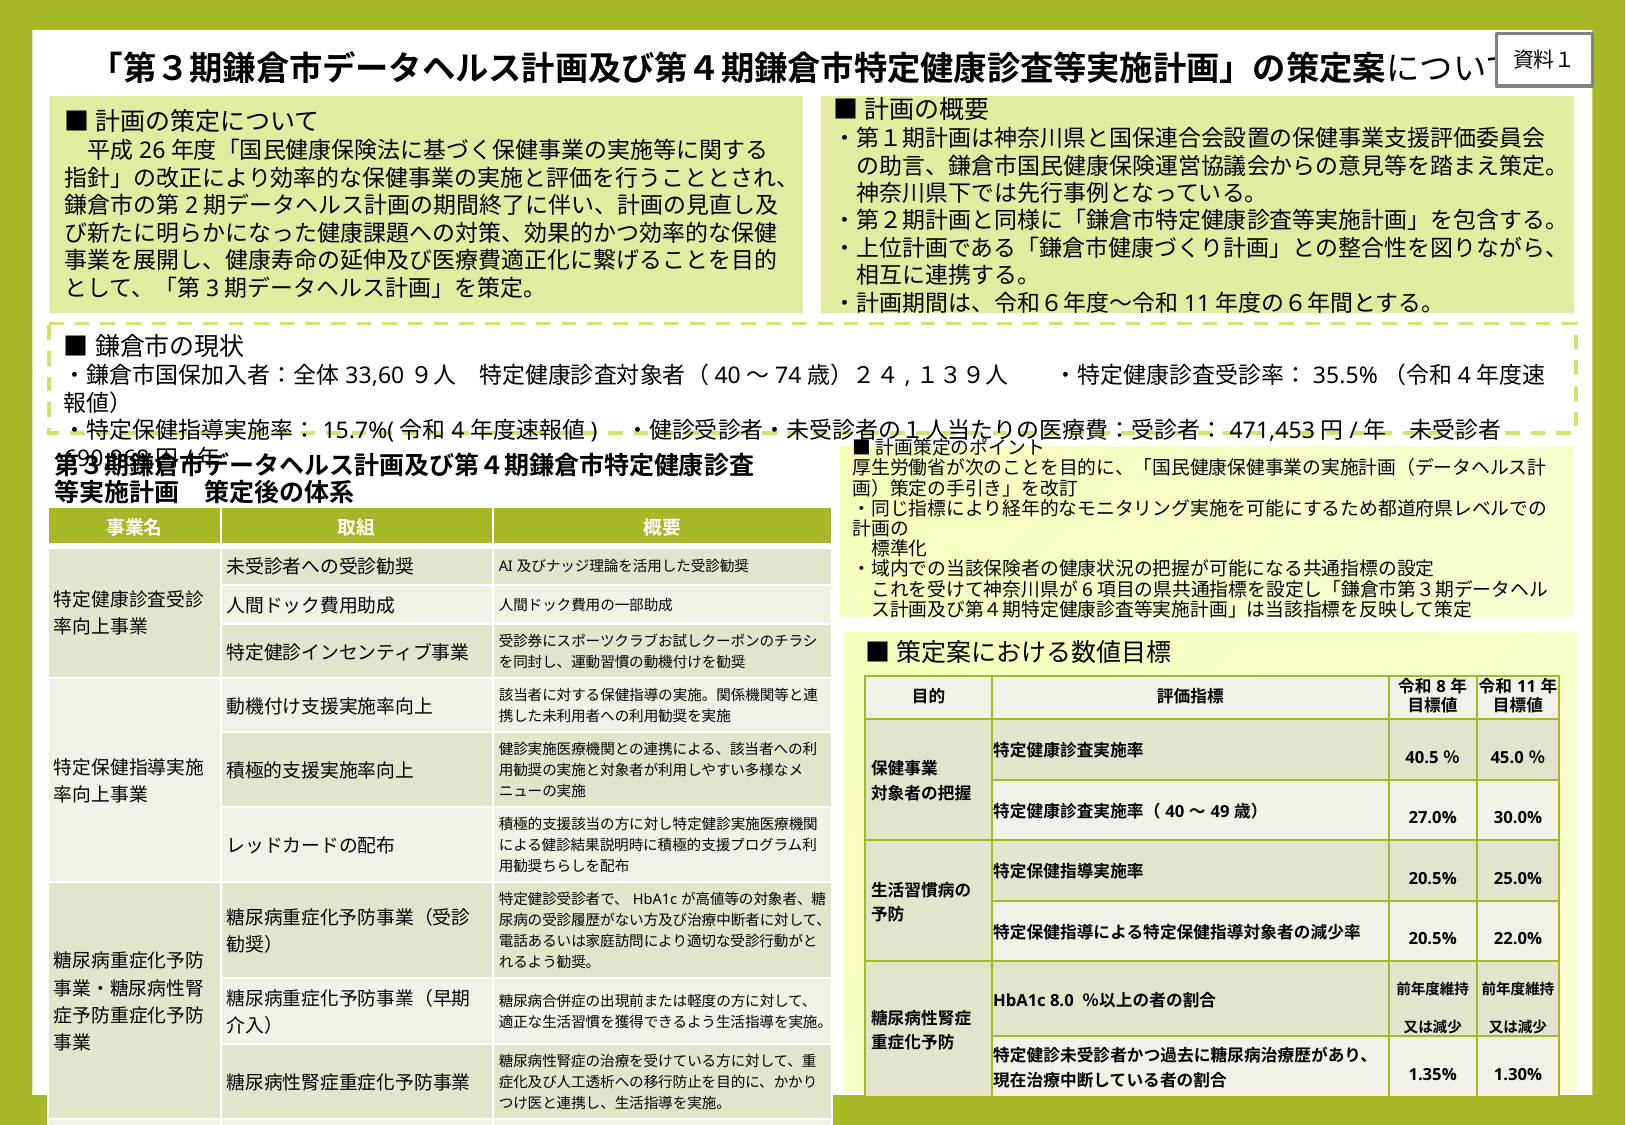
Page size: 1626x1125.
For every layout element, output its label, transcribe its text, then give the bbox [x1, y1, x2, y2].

list ■策定案における数値目標 [844, 632, 1577, 1092]
table_cell 重複多受診対象者の把握及び通知、面談 [222, 1120, 492, 1125]
text_box [737, 487, 888, 638]
table_cell 糖尿病重症化予防事業（受診勧奨） [222, 883, 492, 977]
table_cell 1.30% [1478, 1037, 1558, 1096]
table_header 事業名 [49, 508, 220, 543]
table_cell 20.5% [1390, 841, 1476, 900]
table_header 目的 [866, 677, 991, 718]
table_cell 積極的支援実施率向上 [222, 733, 492, 806]
table_cell 生活習慣病の予防 [866, 841, 991, 960]
table_cell 22.0% [1478, 902, 1558, 960]
table_cell 特定健康診査実施率（40～49歳） [993, 781, 1388, 839]
text_box ■鎌倉市の現状 ・鎌倉市国保加入者：全体33,60９人 特定健康診査対象者（40～74歳）２４,１３９人 ・特定健康診査受診率：35.5%（令和4年度速報値） ・特定保健指導実施率：15.7%(令和4年度速報値) ・健診受診者・未受診者の１人当たりの医療費：受診者：471,453円/年 未受診者690,968円/年 [49, 323, 1576, 433]
table_header 評価指標 [993, 677, 1388, 718]
table_cell AI及びナッジ理論を活用した受診勧奨 [494, 549, 737, 584]
table_cell 20.5% [1390, 902, 1476, 960]
table_cell レッドカードの配布 [222, 808, 492, 881]
table_cell 30.0% [1478, 781, 1558, 839]
table_cell 人間ドック費用の一部助成 [494, 586, 737, 623]
list ■計画の策定について 平成26年度「国民健康保険法に基づく保健事業の実施等に関する指針」の改正により効率的な保健事業の実施と評価を行うこととされ、鎌倉市の第2期データヘルス計画の期間終了に伴い、計画の見直し及び新たに明らかになった健康課題への対策、効果的かつ効率的な保健事業を展開し、健康寿命の延伸及び医療費適正化に繋げることを目的として、「第3期データヘルス計画」を策定。 [49, 96, 803, 314]
table_header 取組 [222, 508, 492, 543]
table_cell 40.5％ [1390, 720, 1476, 779]
table_cell 糖尿病合併症の出現前または軽度の方に対して、適正な生活習慣を獲得できるよう生活指導を実施。 [494, 979, 831, 1043]
table_cell 未受診者への受診勧奨 [222, 549, 492, 584]
table_cell 特定健康診査実施率 [993, 720, 1388, 779]
table_cell 対象者へ重複多受診の状況について通知し必要に応じた面談の実施、状況確認による適切な措置 [494, 1120, 831, 1125]
table_cell 1.35% [1390, 1037, 1476, 1096]
table_cell 特定健診インセンティブ事業 [222, 625, 492, 677]
table_cell 人間ドック費用助成 [222, 586, 492, 623]
table_cell 特定健診受診者で、HbA1cが高値等の対象者、糖尿病の受診履歴がない方及び治療中断者に対して、電話あるいは家庭訪問により適切な受診行動がとれるよう勧奨。 [494, 883, 831, 977]
table_cell 糖尿病性腎症重症化予防 [866, 962, 991, 1096]
table_cell 糖尿病重症化予防事業・糖尿病性腎症予防重症化予防事業 [49, 883, 220, 1118]
table_cell 動機付け支援実施率向上 [222, 679, 492, 731]
title ｢第３期鎌倉市データヘルス計画及び第４期鎌倉市特定健康診査等実施計画」の策定案について [50, 47, 1575, 124]
table_header 令和8年 目標値 [1390, 677, 1476, 718]
table_cell 適正受診啓発事業 [49, 1120, 220, 1125]
text_box 資料１ [1495, 32, 1594, 88]
list 第３期鎌倉市データヘルス計画及び第４期鎌倉市特定健康診査等実施計画 策定後の体系 [39, 430, 793, 530]
table_cell 該当者に対する保健指導の実施。関係機関等と連携した未利用者への利用勧奨を実施 [494, 679, 831, 731]
table_header 概要 [494, 508, 737, 543]
table_cell 前年度維持 又は減少 [1390, 962, 1476, 1035]
table_cell HbA1c 8.0 ％以上の者の割合 [993, 962, 1388, 1035]
table_cell 前年度維持 又は減少 [1478, 962, 1558, 1035]
table_cell 特定保健指導実施率 [993, 841, 1388, 900]
table_cell 45.0％ [1478, 720, 1558, 779]
table_cell 特定健診未受診者かつ過去に糖尿病治療歴があり、 現在治療中断している者の割合 [993, 1037, 1388, 1096]
table_cell 特定保健指導実施率向上事業 [49, 679, 220, 881]
table_cell 健診実施医療機関との連携による、該当者への利用勧奨の実施と対象者が利用しやすい多様なメニューの実施 [494, 733, 831, 806]
table_cell 25.0% [1478, 841, 1558, 900]
text_box ■計画策定のポイント 厚生労働省が次のことを目的に、「国民健康保健事業の実施計画（データヘルス計画）策定の手引き」を改訂 ・同じ指標により経年的なモニタリング実施を可能にするため都道府県レベルでの計画の 標準化 ・域内での当該保険者の健康状況の把握が可能になる共通指標の設定 これを受けて神奈川県が6項目の県共通指標を設定し「鎌倉市第３期データヘル ス計画及び第４期特定健康診査等実施計画」は当該指標を反映して策定 [840, 446, 1575, 617]
table_cell 保健事業 対象者の把握 [866, 720, 991, 839]
table_cell 積極的支援該当の方に対し特定健診実施医療機関による健診結果説明時に積極的支援プログラム利用勧奨ちらしを配布 [494, 808, 831, 881]
table_cell 糖尿病重症化予防事業（早期介入） [222, 979, 492, 1043]
table_cell 27.0% [1390, 781, 1476, 839]
table_cell 糖尿病性腎症重症化予防事業 [222, 1045, 492, 1118]
table_cell 特定保健指導による特定保健指導対象者の減少率 [993, 902, 1388, 960]
table_cell 受診券にスポーツクラブお試しクーポンのチラシを同封し、運動習慣の動機付けを勧奨 [494, 625, 831, 677]
table_cell 糖尿病性腎症の治療を受けている方に対して、重症化及び人工透析への移行防止を目的に、かかりつけ医と連携し、生活指導を実施。 [494, 1045, 831, 1118]
table_cell 特定健康診査受診率向上事業 [49, 549, 220, 677]
text_box ■計画の概要 ・第１期計画は神奈川県と国保連合会設置の保健事業支援評価委員会 の助言、鎌倉市国民健康保険運営協議会からの意見等を踏まえ策定。 神奈川県下では先行事例となっている。 ・第２期計画と同様に「鎌倉市特定健康診査等実施計画」を包含する。 ・上位計画である「鎌倉市健康づくり計画」との整合性を図りながら、 相互に連携する。 ・計画期間は、令和６年度～令和11年度の６年間とする。 [821, 96, 1575, 314]
table_header 令和11年 目標値 [1478, 677, 1558, 718]
